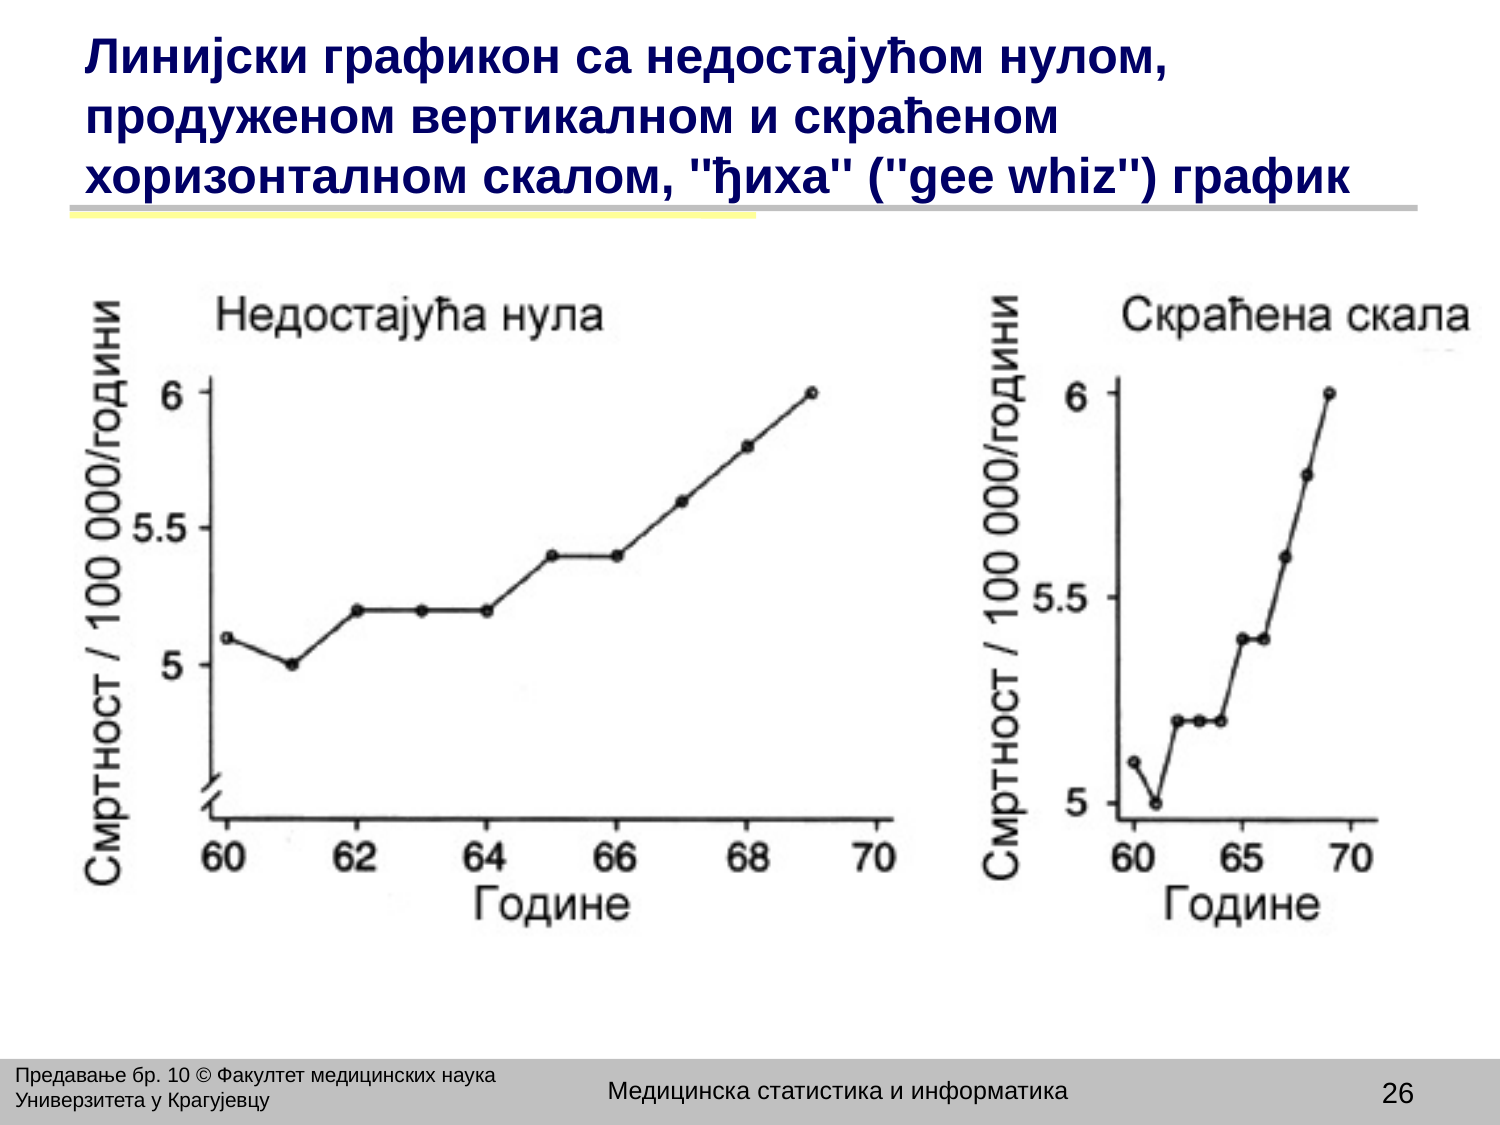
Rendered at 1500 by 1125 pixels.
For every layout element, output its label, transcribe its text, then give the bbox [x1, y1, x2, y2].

picture [73, 281, 1482, 939]
footer Медицинска статистика и информатика [512, 1066, 1165, 1125]
slide_number 26 [1175, 1066, 1430, 1125]
slide_number Предавање бр. 10 © Факултет медицинских наука Универзитета у Крагујевцу [0, 1053, 626, 1108]
title Линијски графикон са недостајућом нулом, продуженом вертикалном и скраћеном хоризонталном скалом, ''ђиха'' (''gee whiz'') график [69, 19, 1426, 208]
